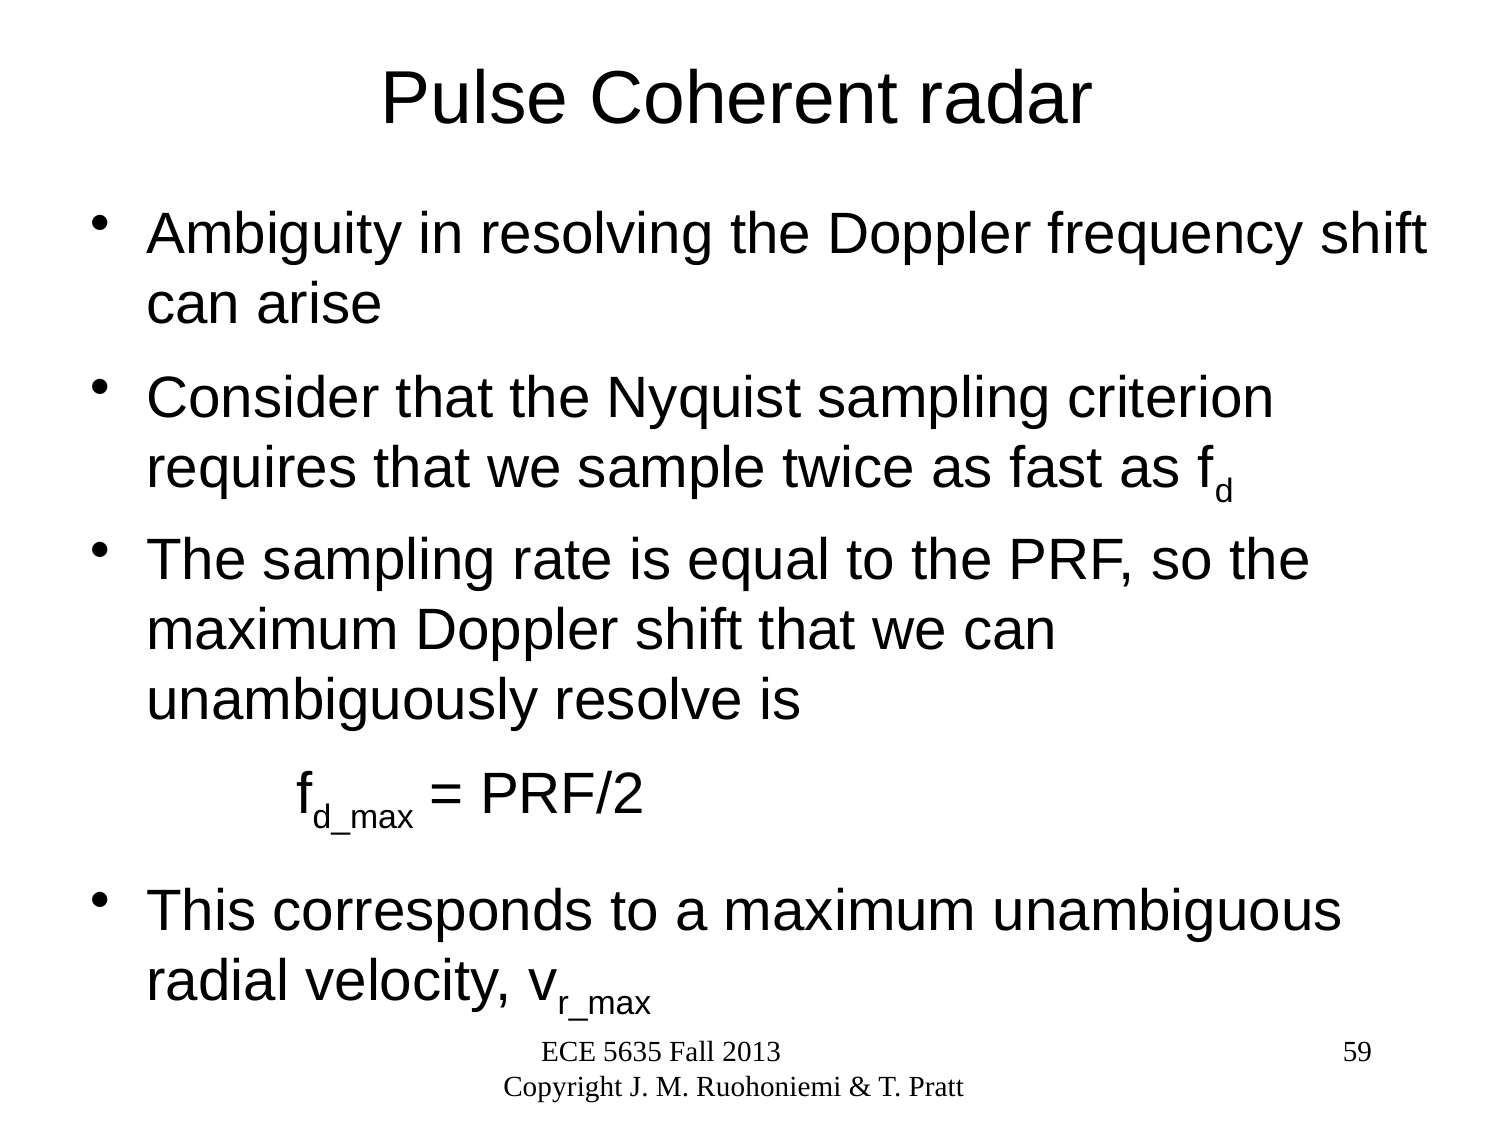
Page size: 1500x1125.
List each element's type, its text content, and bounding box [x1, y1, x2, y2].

title Pulse Coherent radar [99, 0, 1376, 187]
slide_number 59 [1074, 1024, 1388, 1101]
footer ECE 5635 Fall 2013 Copyright J. M. Ruohoniemi & T. Pratt [487, 1024, 988, 1101]
list Ambiguity in resolving the Doppler frequency shift can arise Consider that the Nyquist sampling criterion requires that we sample twice as fast as fd The sampling rate is equal to the PRF, so the maximum Doppler shift that we can unambiguously resolve is fd_max = PRF/2 This corresponds to a maximum unambiguous radial velocity, vr_max [74, 187, 1463, 863]
